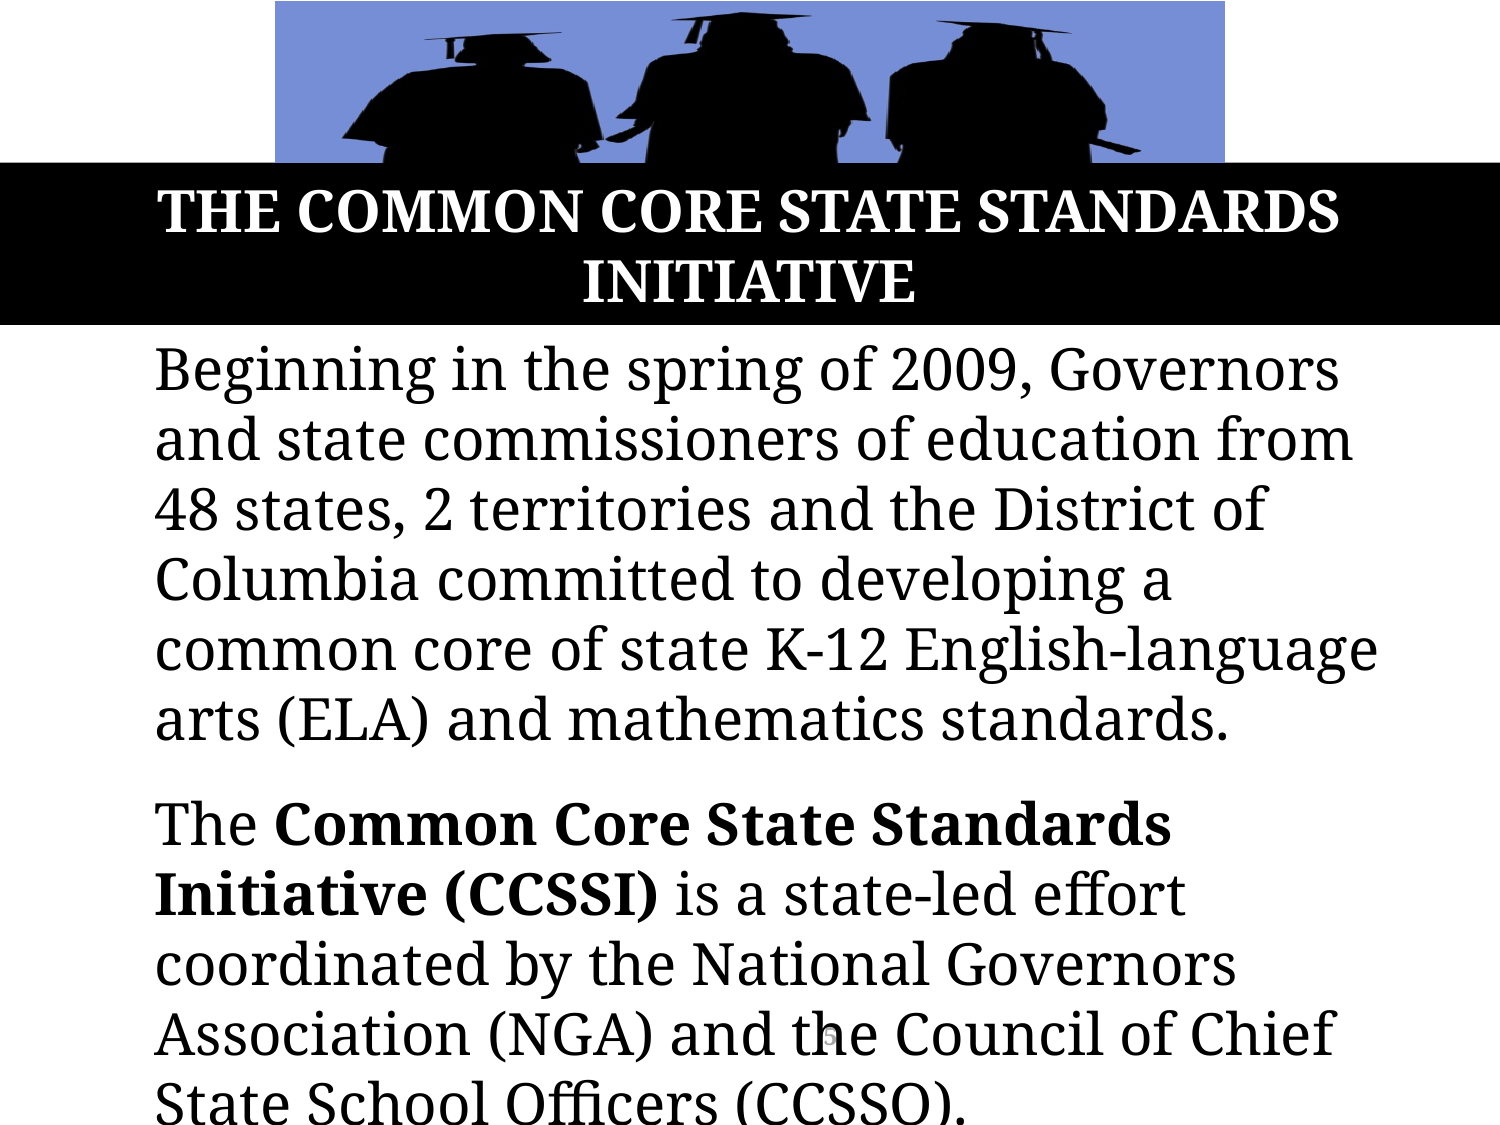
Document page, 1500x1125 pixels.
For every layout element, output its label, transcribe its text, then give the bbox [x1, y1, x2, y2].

title The Common Core State Standards Initiative [0, 156, 1500, 331]
picture [274, 0, 1226, 163]
text_box Beginning in the spring of 2009, Governors and state commissioners of education from 48 states, 2 territories and the District of Columbia committed to developing a common core of state K-12 English-language arts (ELA) and mathematics standards. The Common Core State Standards Initiative (CCSSI) is a state-led effort coordinated by the National Governors Association (NGA) and the Council of Chief State School Officers (CCSSO). www.corestandards.org [140, 324, 1428, 1075]
